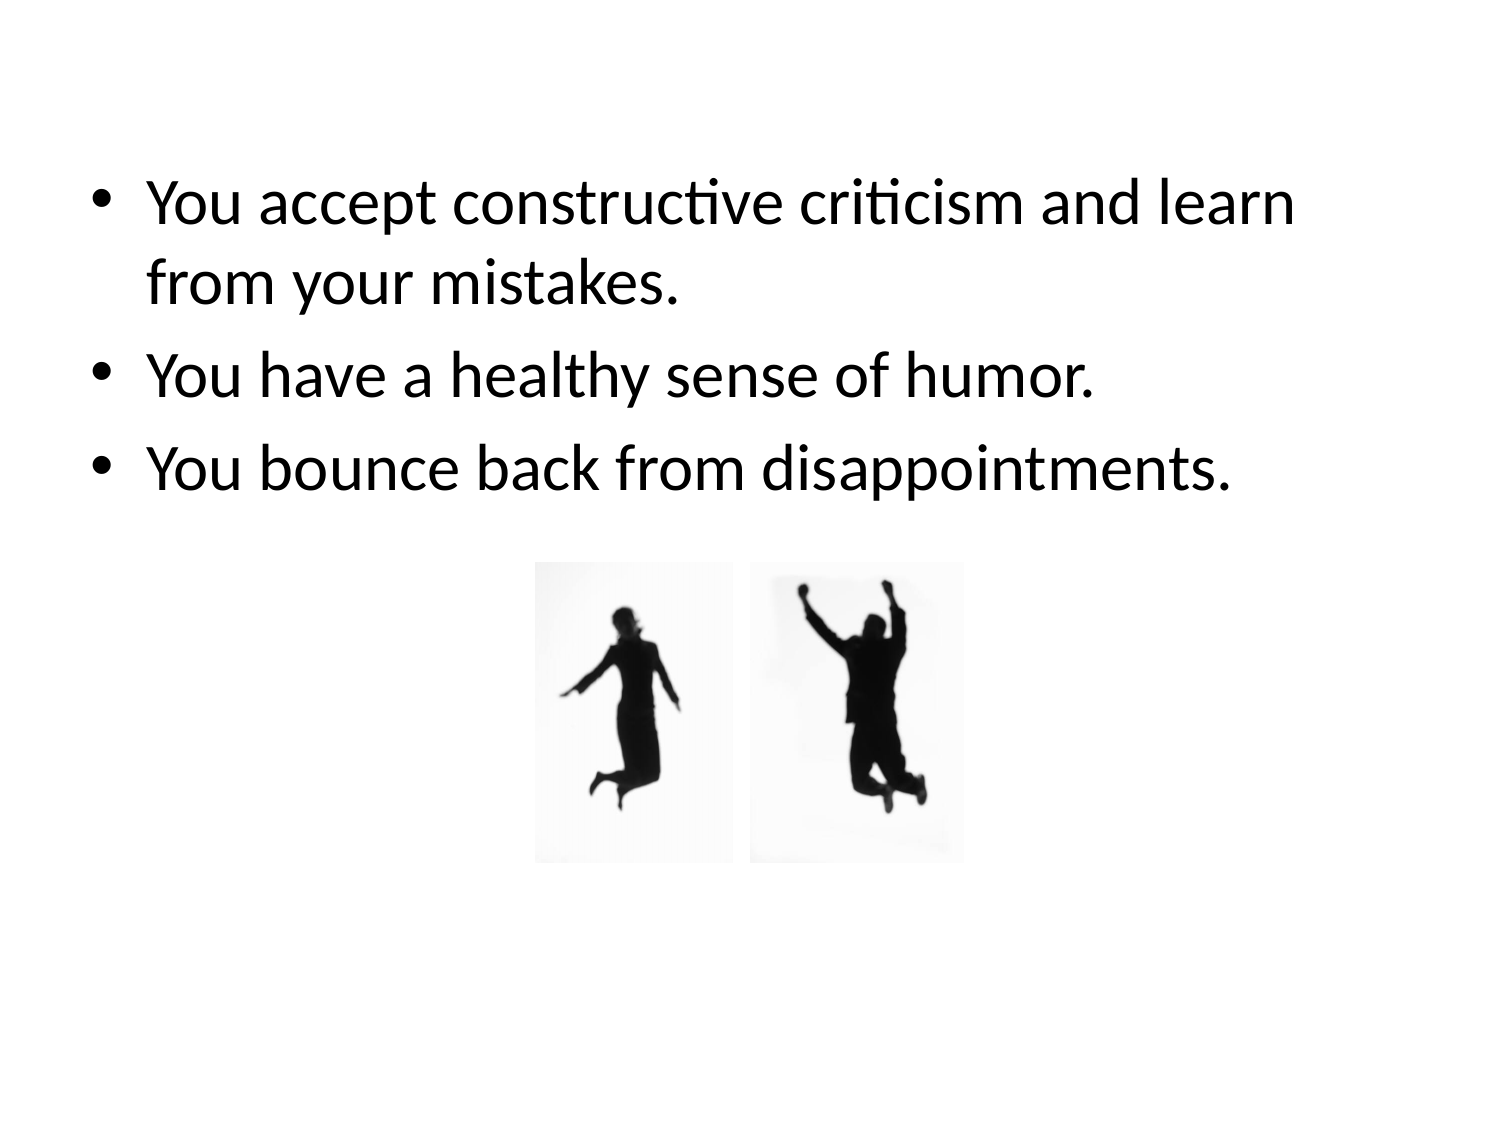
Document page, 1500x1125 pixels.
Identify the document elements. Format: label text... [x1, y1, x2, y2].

list You accept constructive criticism and learn from your mistakes. You have a healthy sense of humor. You bounce back from disappointments. [75, 149, 1425, 1005]
picture [749, 562, 965, 863]
picture [535, 562, 733, 863]
